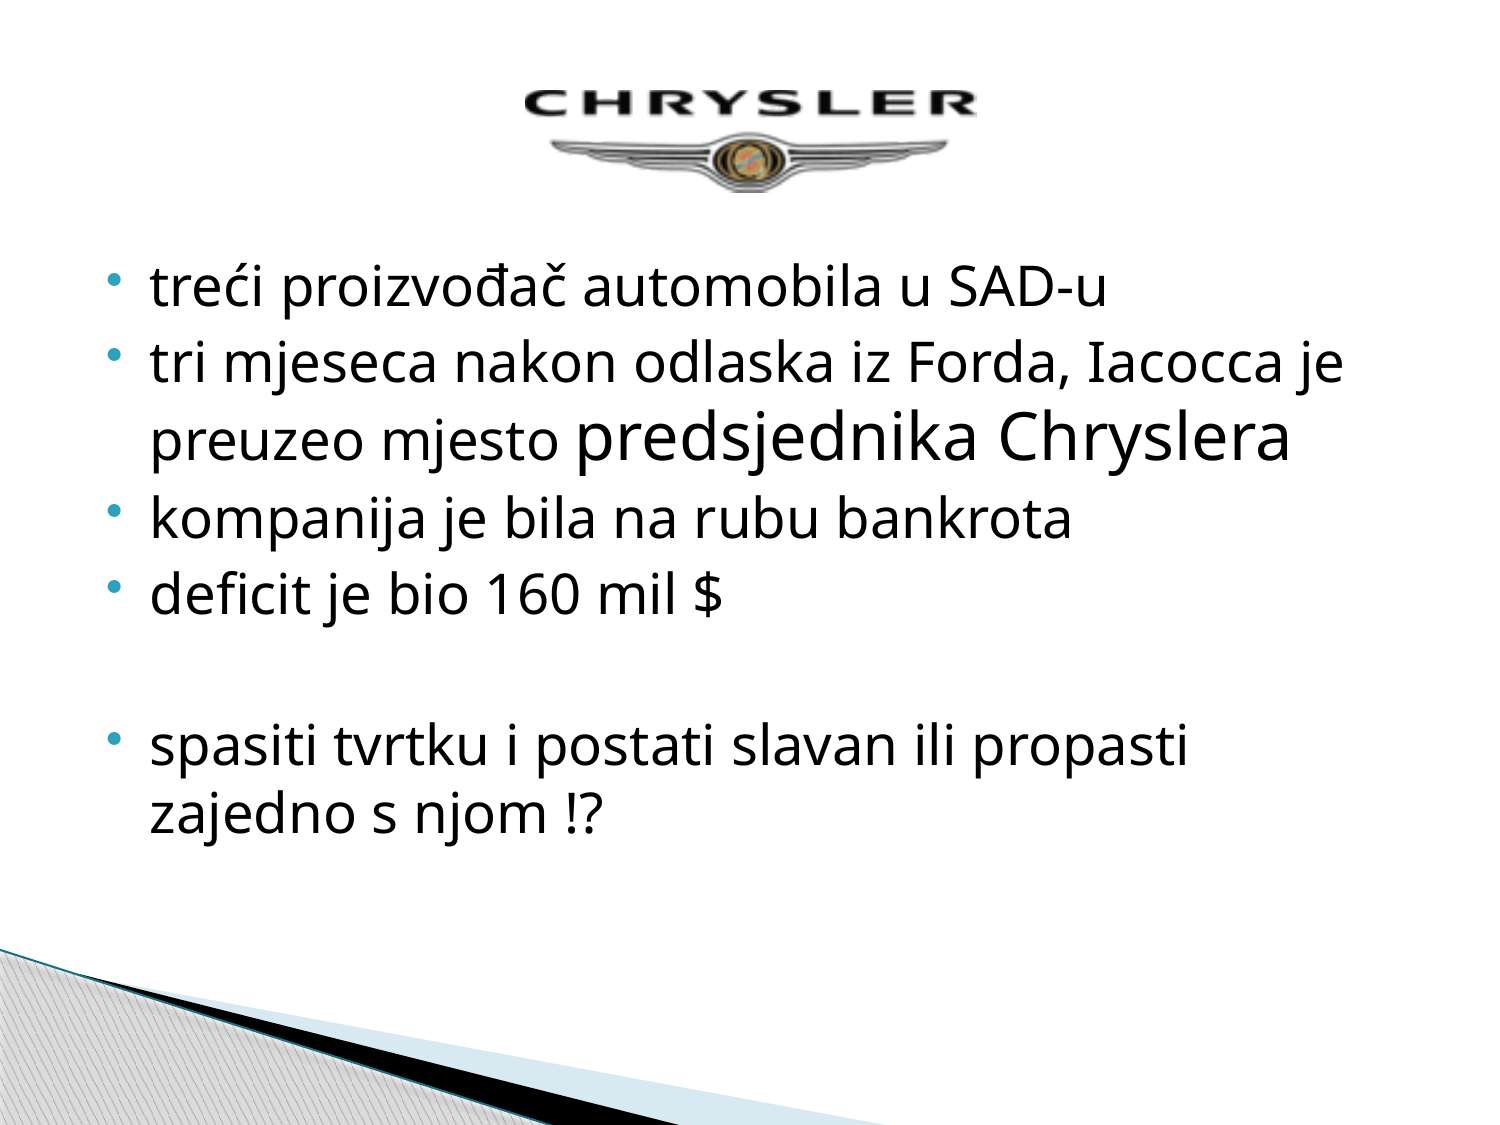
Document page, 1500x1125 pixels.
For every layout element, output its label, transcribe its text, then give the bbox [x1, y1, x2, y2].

list treći proizvođač automobila u SAD-u tri mjeseca nakon odlaska iz Forda, Iacocca je preuzeo mjesto predsjednika Chryslera kompanija je bila na rubu bankrota deficit je bio 160 mil $ spasiti tvrtku i postati slavan ili propasti zajedno s njom !? [74, 242, 1426, 986]
picture [525, 89, 977, 193]
